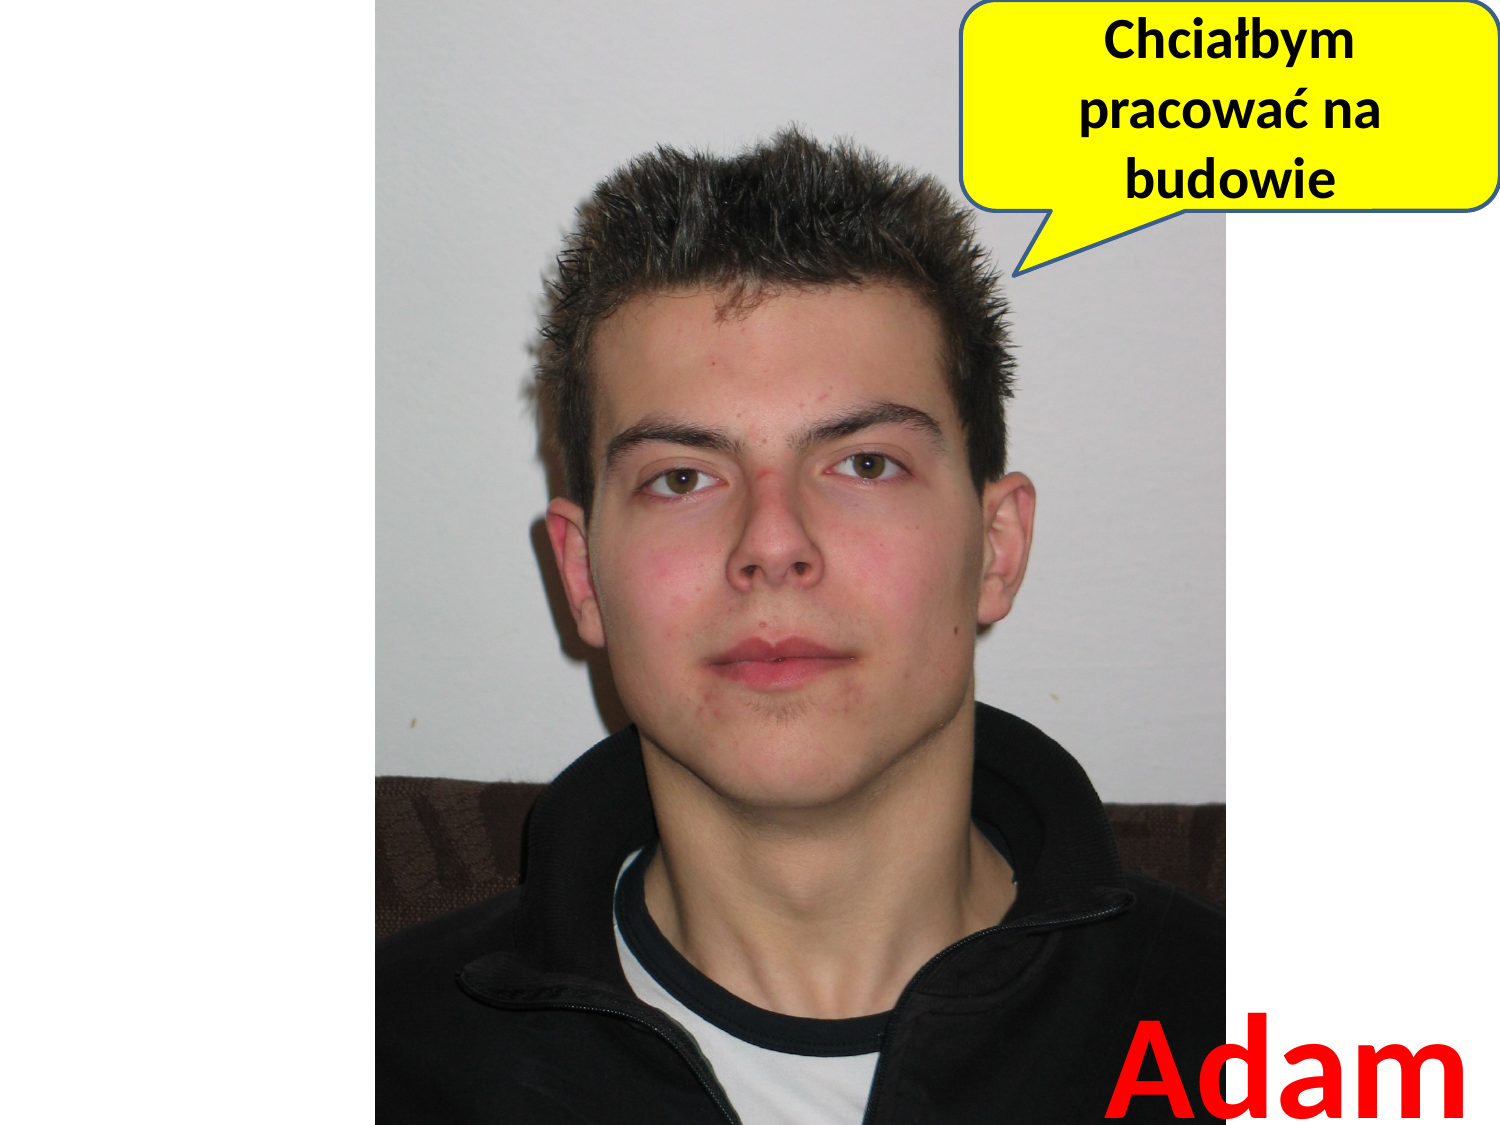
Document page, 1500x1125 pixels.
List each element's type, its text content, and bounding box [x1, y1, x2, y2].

text_box Chciałbym pracować na budowie [1226, 0, 1500, 213]
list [374, 0, 1226, 1125]
text_box CHCIAŁBYM PRACOWAĆ NA BUDOWIE… [1229, 213, 1372, 219]
text_box Adam [1229, 960, 1500, 1125]
